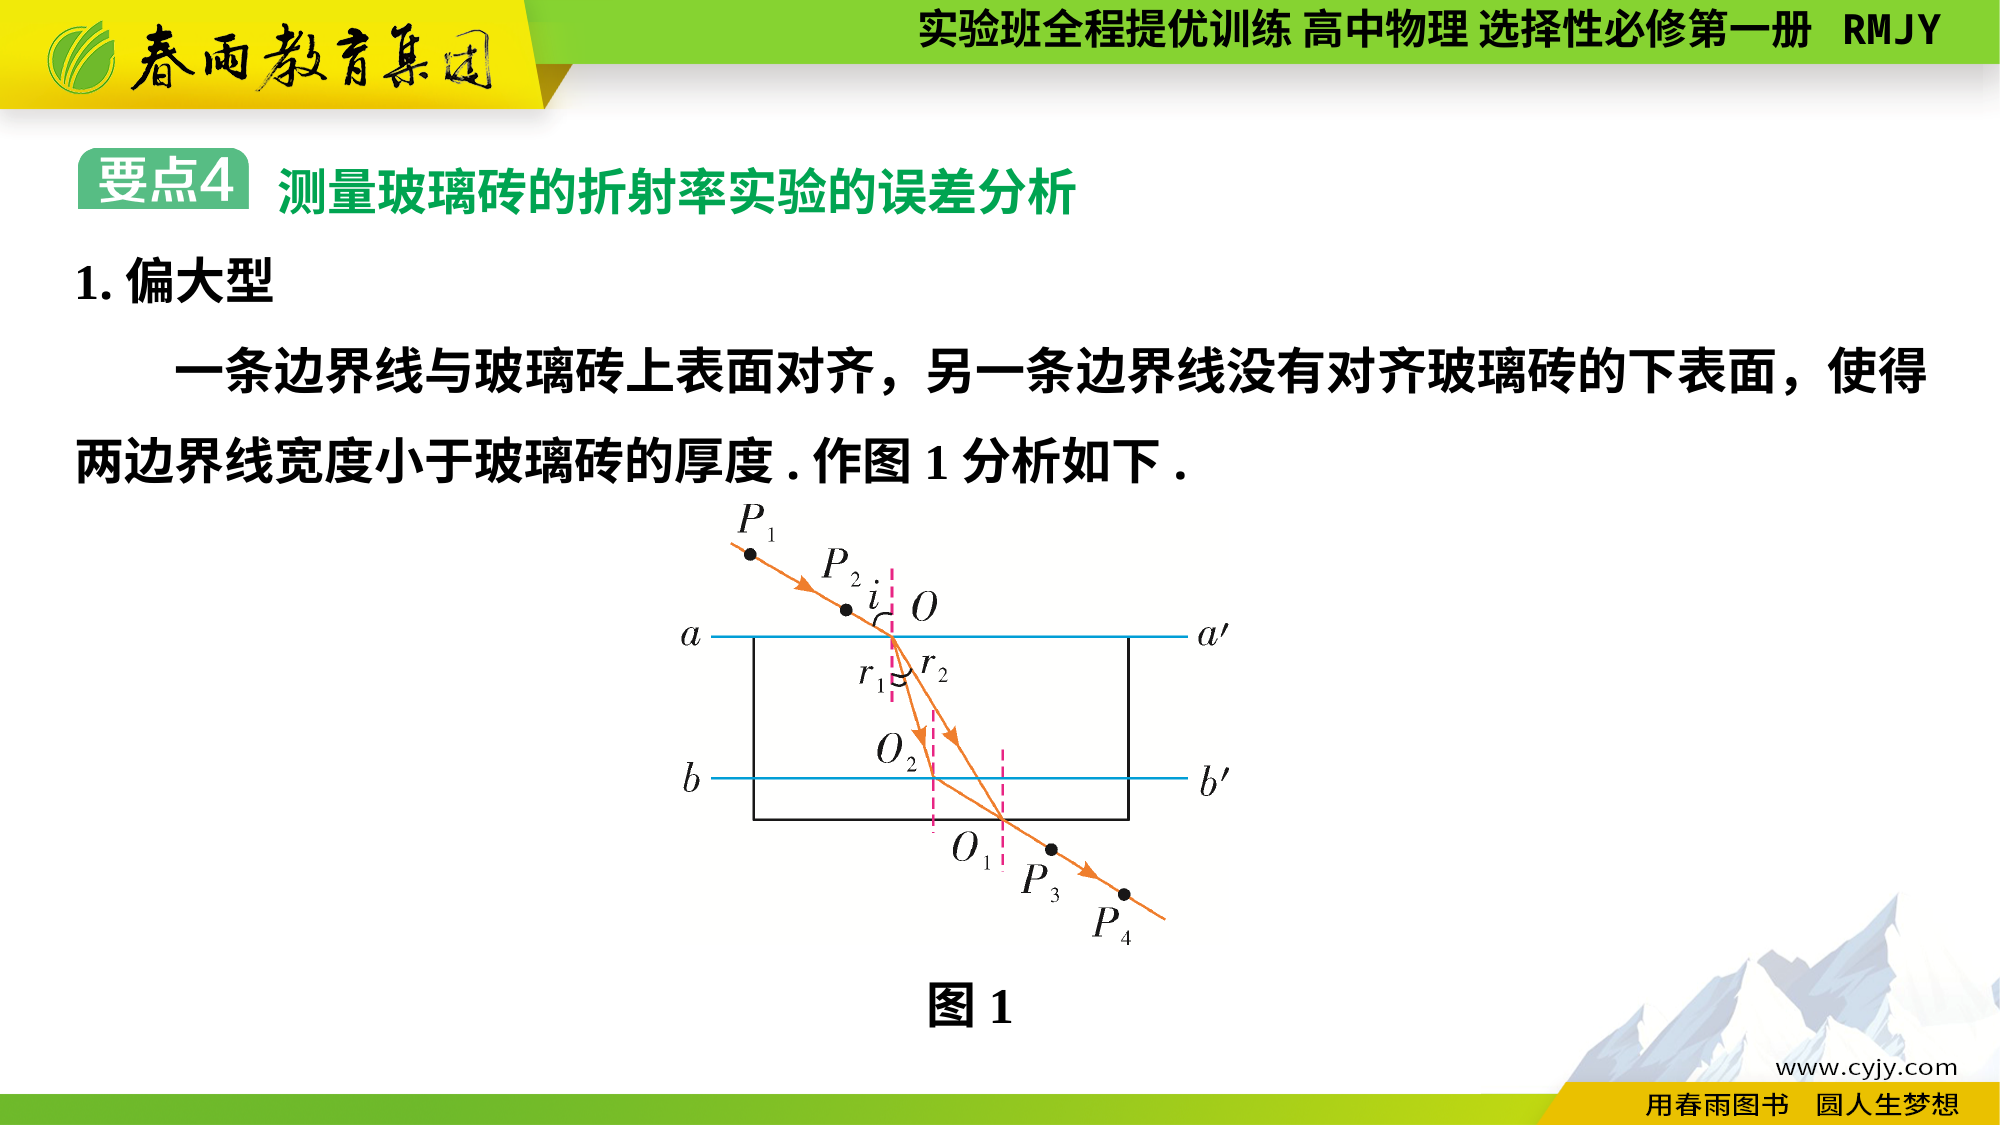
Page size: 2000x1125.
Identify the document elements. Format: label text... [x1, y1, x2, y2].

text_box 图1 [912, 953, 1029, 1041]
list 测量玻璃砖的折射率实验的误差分析 1.偏大型 一条边界线与玻璃砖上表面对齐，另一条边界线没有对齐玻璃砖的下表面，使得两边界线宽度小于玻璃砖的厚度.作图1分析如下. [59, 122, 1944, 582]
picture [0, 0, 2000, 1125]
